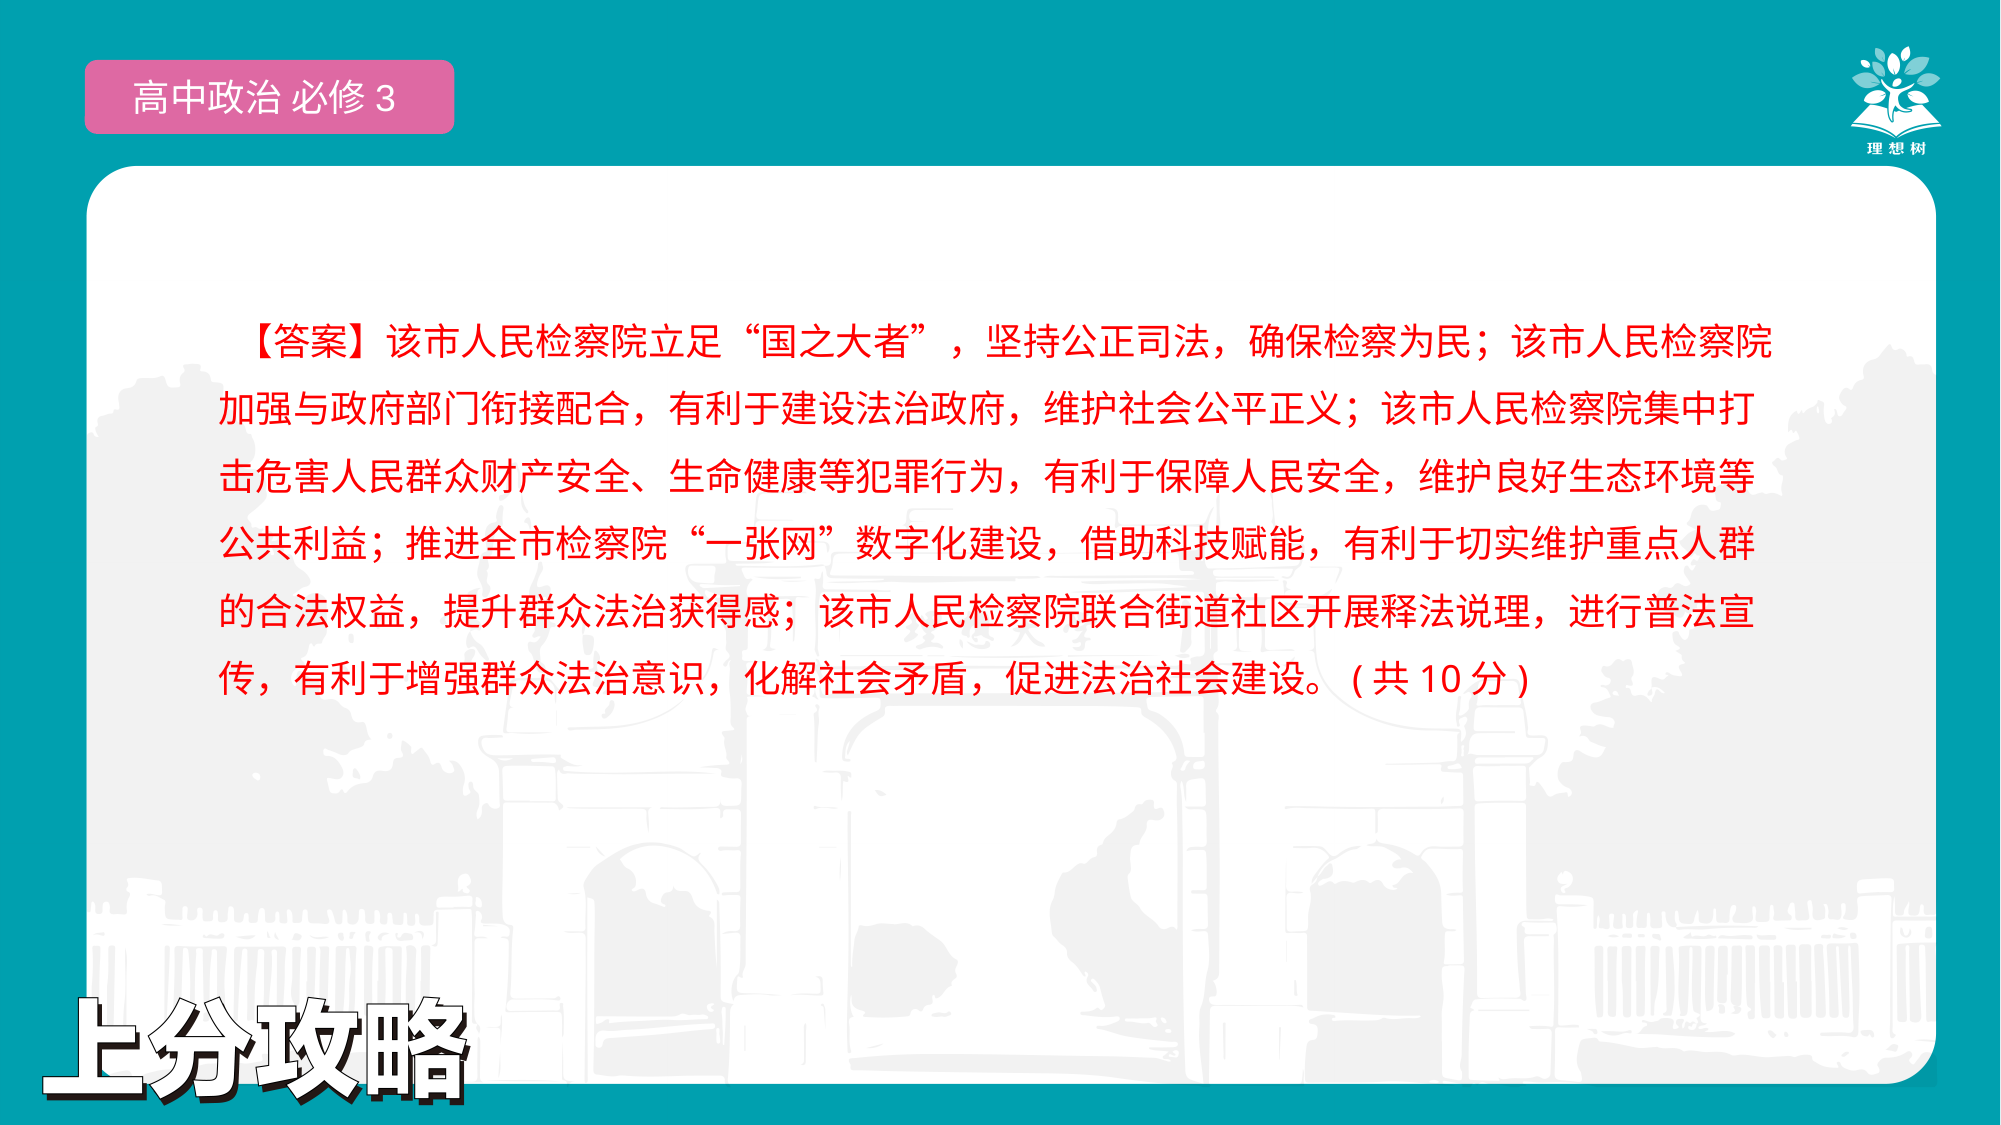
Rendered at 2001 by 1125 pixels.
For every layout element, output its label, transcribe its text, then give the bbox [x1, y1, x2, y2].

picture [0, 0, 2001, 1125]
text_box 【答案】该市人民检察院立足“国之大者”，坚持公正司法，确保检察为民；该市人民检察院加强与政府部门衔接配合，有利于建设法治政府，维护社会公平正义；该市人民检察院集中打击危害人民群众财产安全、生命健康等犯罪行为，有利于保障人民安全，维护良好生态环境等公共利益；推进全市检察院“一张网”数字化建设，借助科技赋能，有利于切实维护重点人群的合法权益，提升群众法治获得感；该市人民检察院联合街道社区开展释法说理，进行普法宣传，有利于增强群众法治意识，化解社会矛盾，促进法治社会建设。(共10分) [203, 287, 1797, 838]
text_box 高中政治 必修3 [83, 58, 456, 135]
